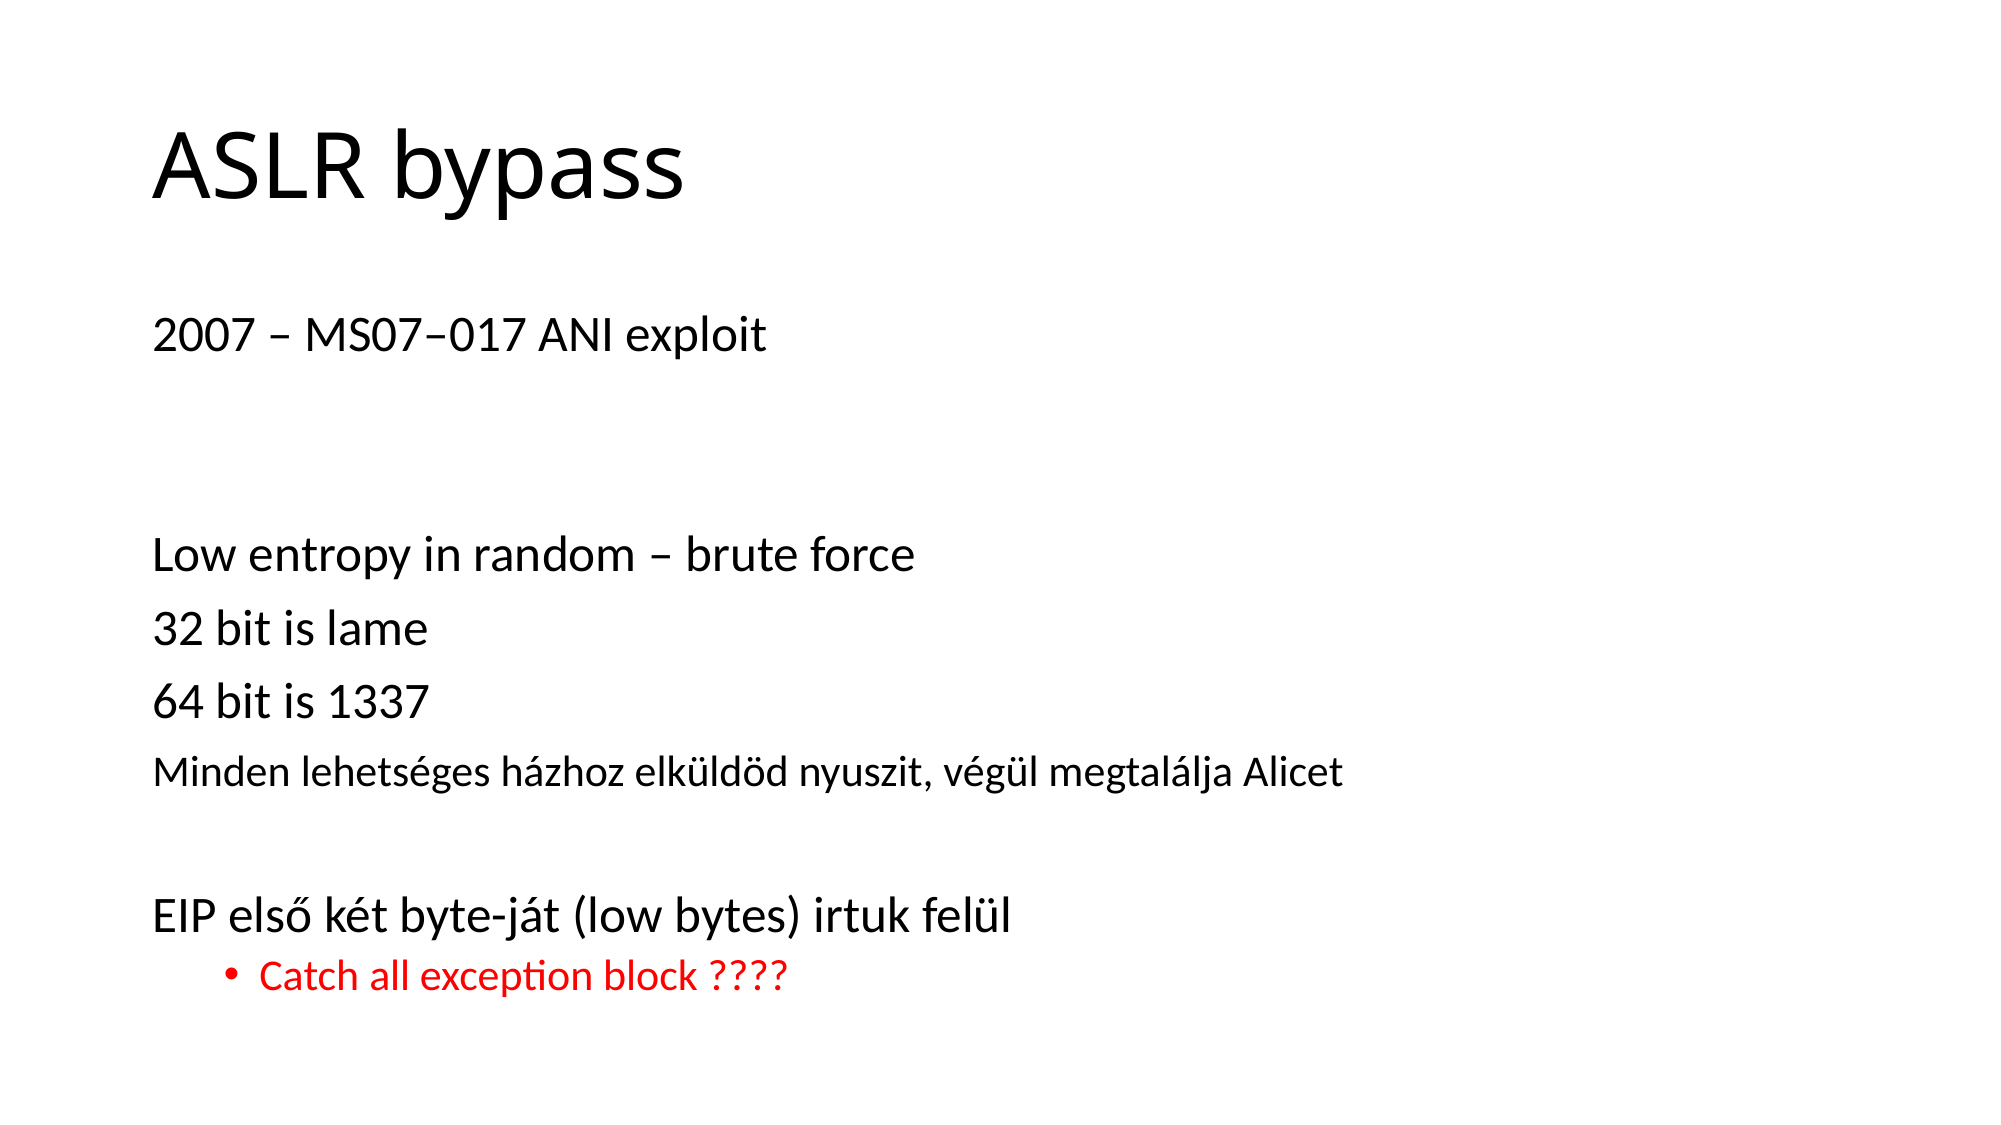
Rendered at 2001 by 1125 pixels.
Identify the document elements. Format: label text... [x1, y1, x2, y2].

list 2007 – MS07–017 ANI exploit Low entropy in random – brute force 32 bit is lame 64 bit is 1337 Minden lehetséges házhoz elküldöd nyuszit, végül megtalálja Alicet EIP első két byte-ját (low bytes) irtuk felül Catch all exception block ???? [137, 299, 1863, 1014]
title ASLR bypass [137, 59, 1863, 278]
